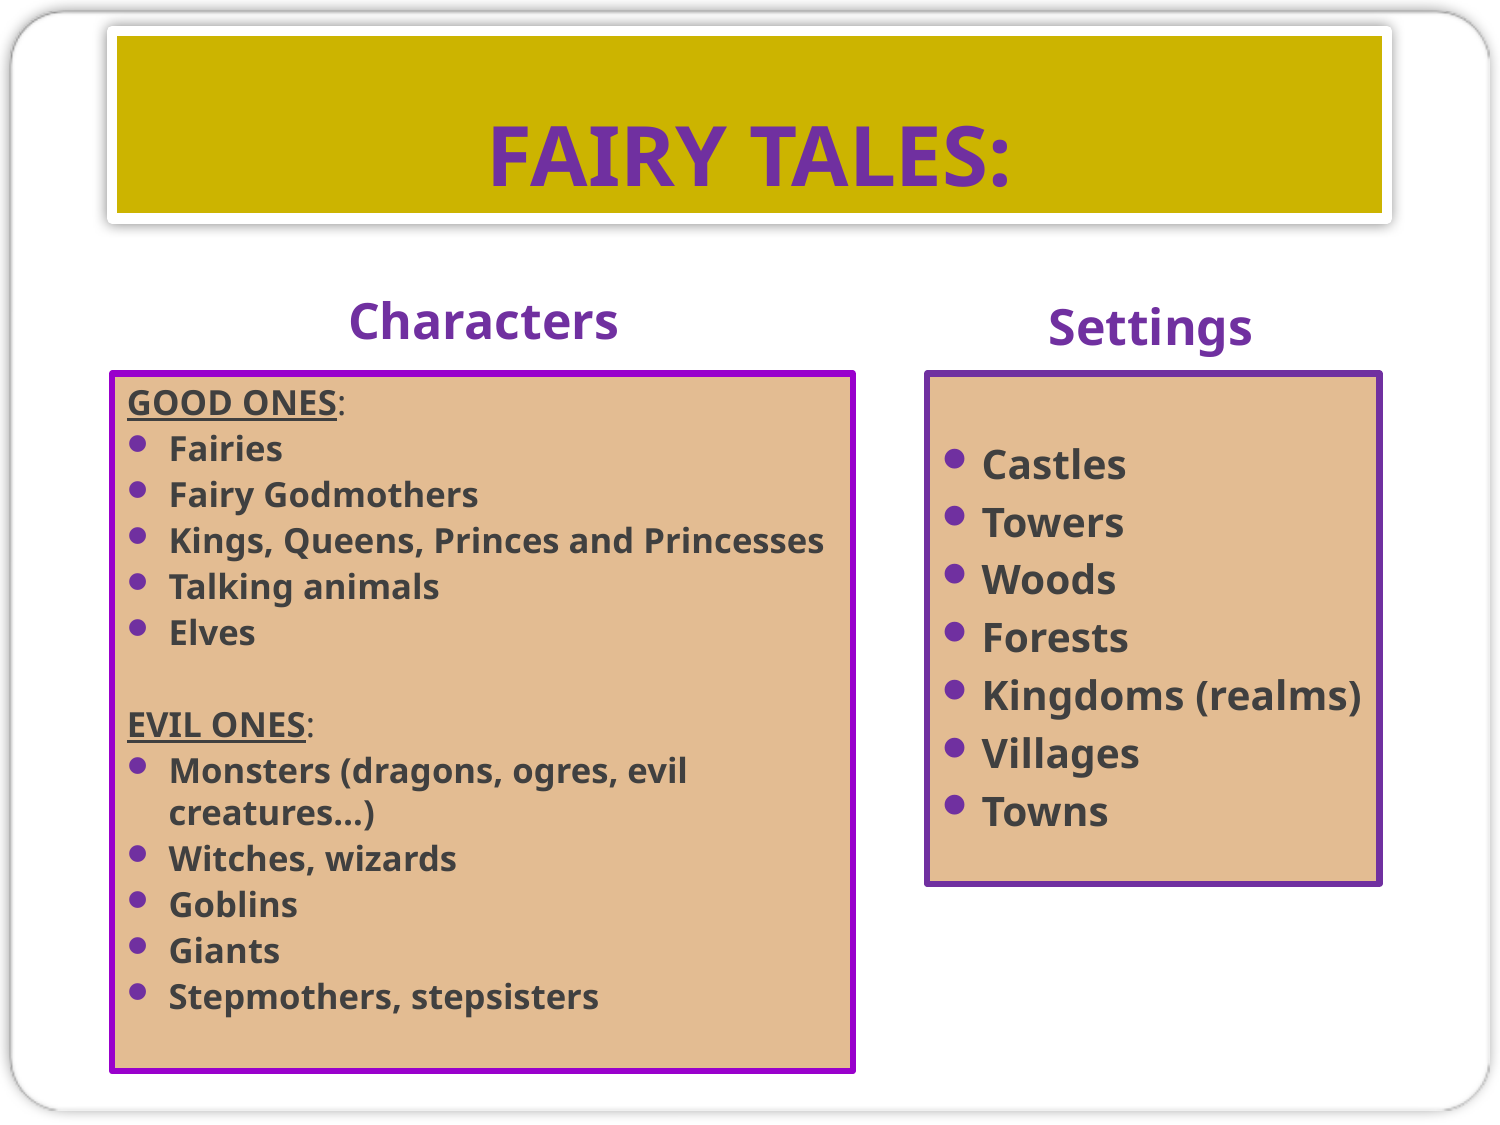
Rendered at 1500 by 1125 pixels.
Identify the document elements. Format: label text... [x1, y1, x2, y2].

list Characters [111, 231, 726, 358]
title FAIRY TALES: [107, 26, 1392, 224]
list Settings [811, 236, 1426, 364]
list GOOD ONES: Fairies Fairy Godmothers Kings, Queens, Princes and Princesses Talking animals Elves EVIL ONES: Monsters (dragons, ogres, evil creatures…) Witches, wizards Goblins Giants Stepmothers, stepsisters [112, 373, 853, 1072]
list Castles Towers Woods Forests Kingdoms (realms) Villages Towns [927, 373, 1380, 884]
